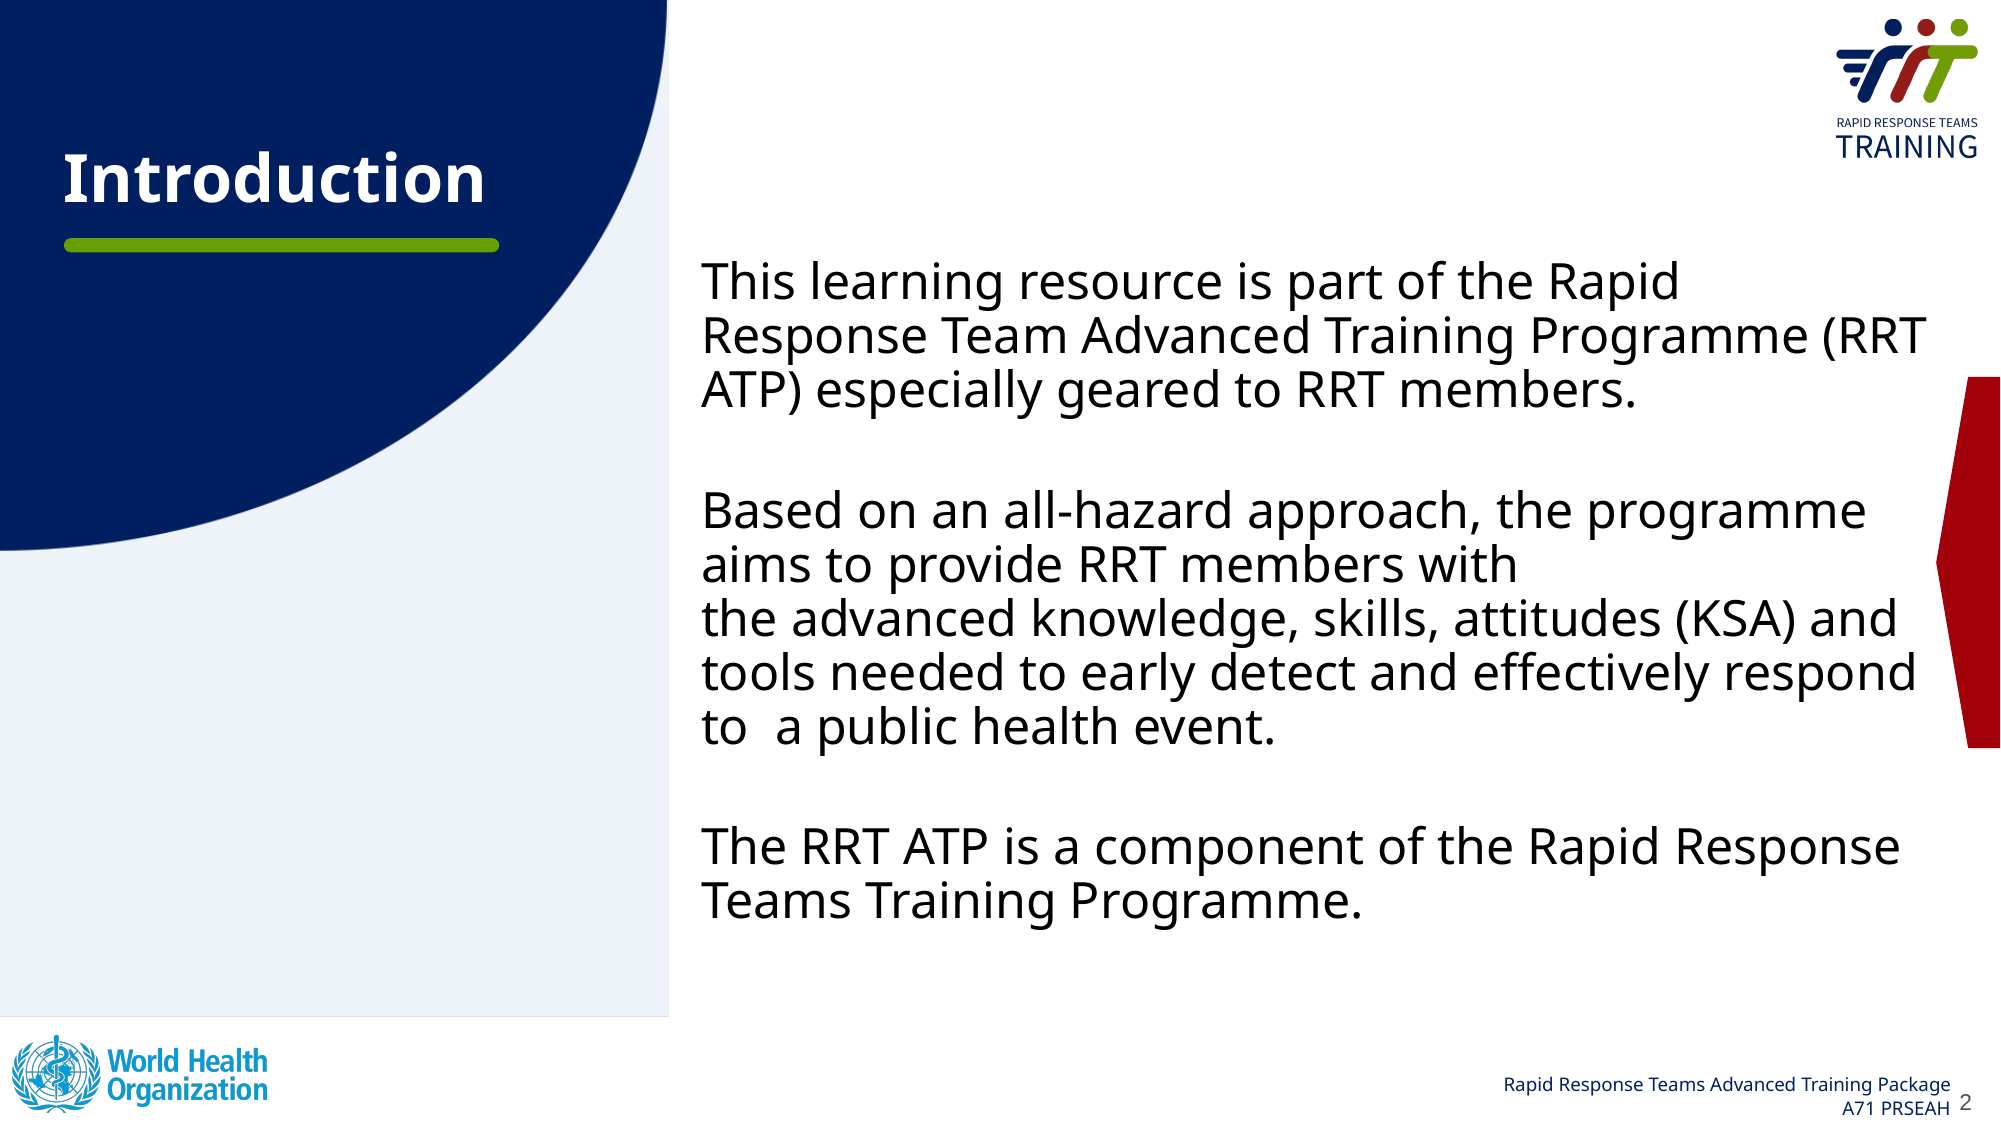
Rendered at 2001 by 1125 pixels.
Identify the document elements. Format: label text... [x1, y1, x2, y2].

slide_number 2 [1882, 1049, 1916, 1092]
title Introduction [63, 21, 600, 340]
text_box [63, 238, 500, 253]
list This learning resource is part of the Rapid Response Team Advanced Training Programme (RRT ATP) especially geared to RRT members. Based on an all-hazard approach, the programme aims to provide RRT members with the advanced knowledge, skills, attitudes (KSA) and tools needed to early detect and effectively respond to a public health event. The RRT ATP is a component of the Rapid Response Teams Training Programme. [700, 137, 1937, 1049]
picture [1835, 19, 1978, 167]
picture [12, 1035, 267, 1113]
picture [0, 0, 669, 1018]
picture [58, 1050, 64, 1058]
picture [12, 1083, 48, 1113]
